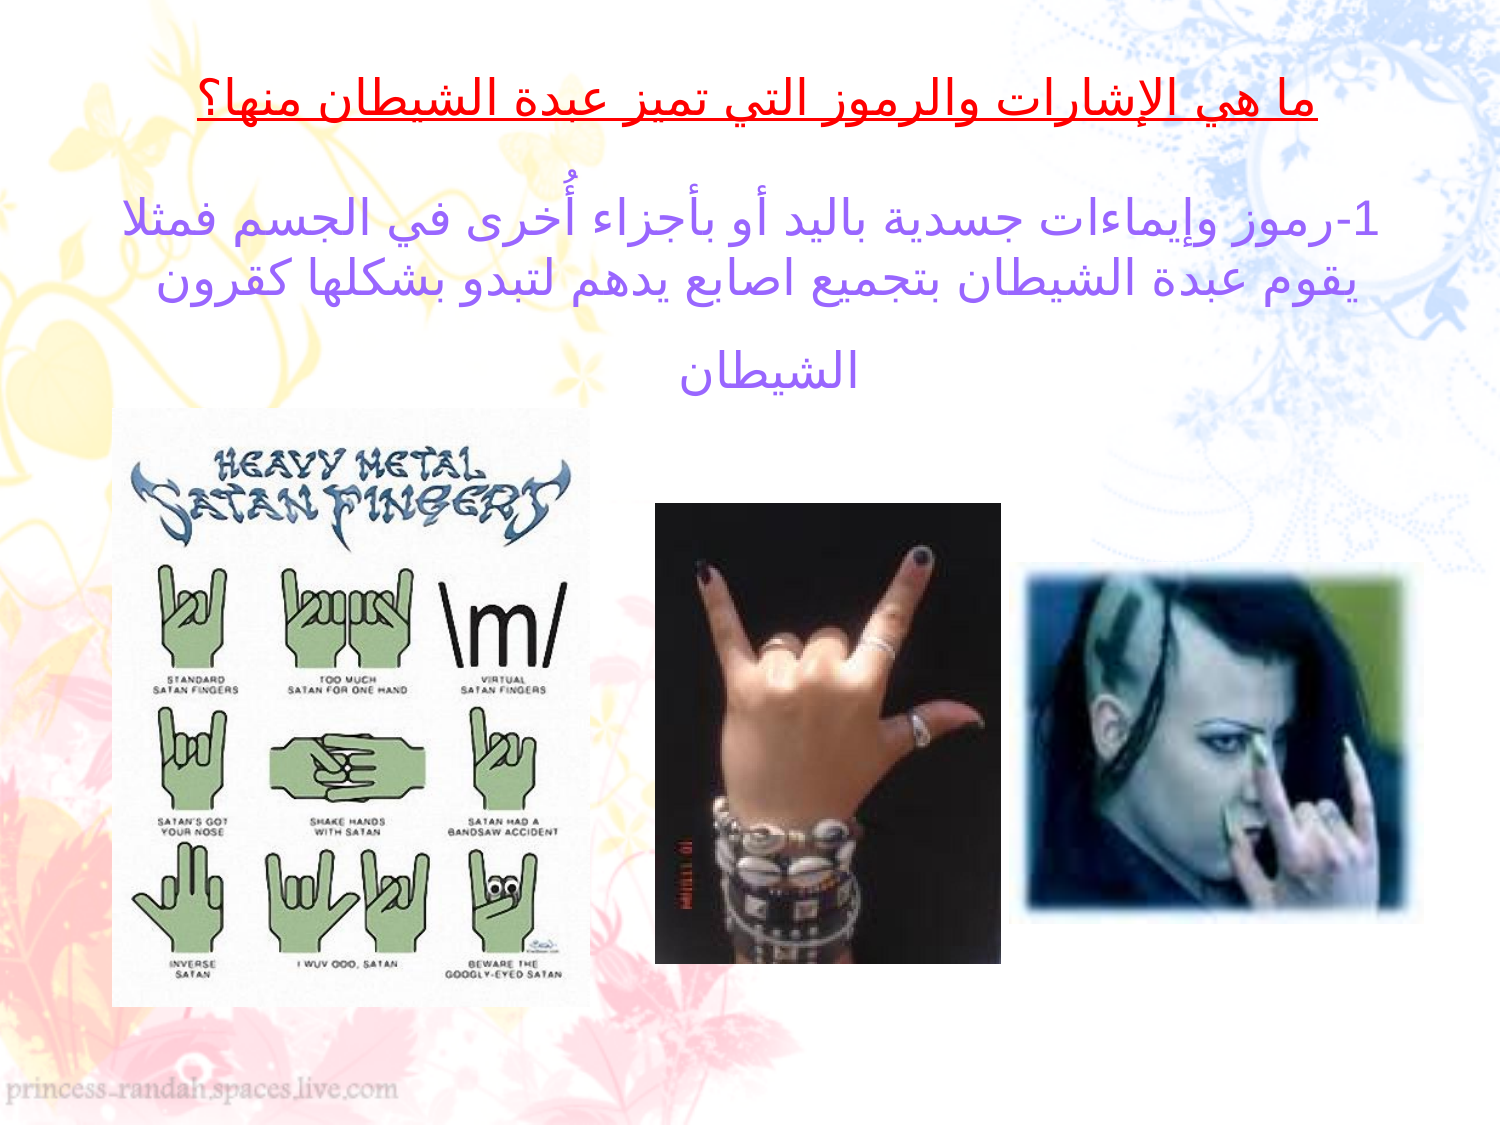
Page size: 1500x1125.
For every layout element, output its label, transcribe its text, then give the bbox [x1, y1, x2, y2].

title ما هي الإشارات والرموز التي تميز عبدة الشيطان منها؟ 1-رموز وإيماءات جسدية باليد أو بأجزاء أُخرى في الجسم فمثلا يقوم عبدة الشيطان بتجميع اصابع يدهم لتبدو بشكلها كقرون الشيطان [88, 113, 1428, 658]
picture [0, 0, 1500, 1125]
